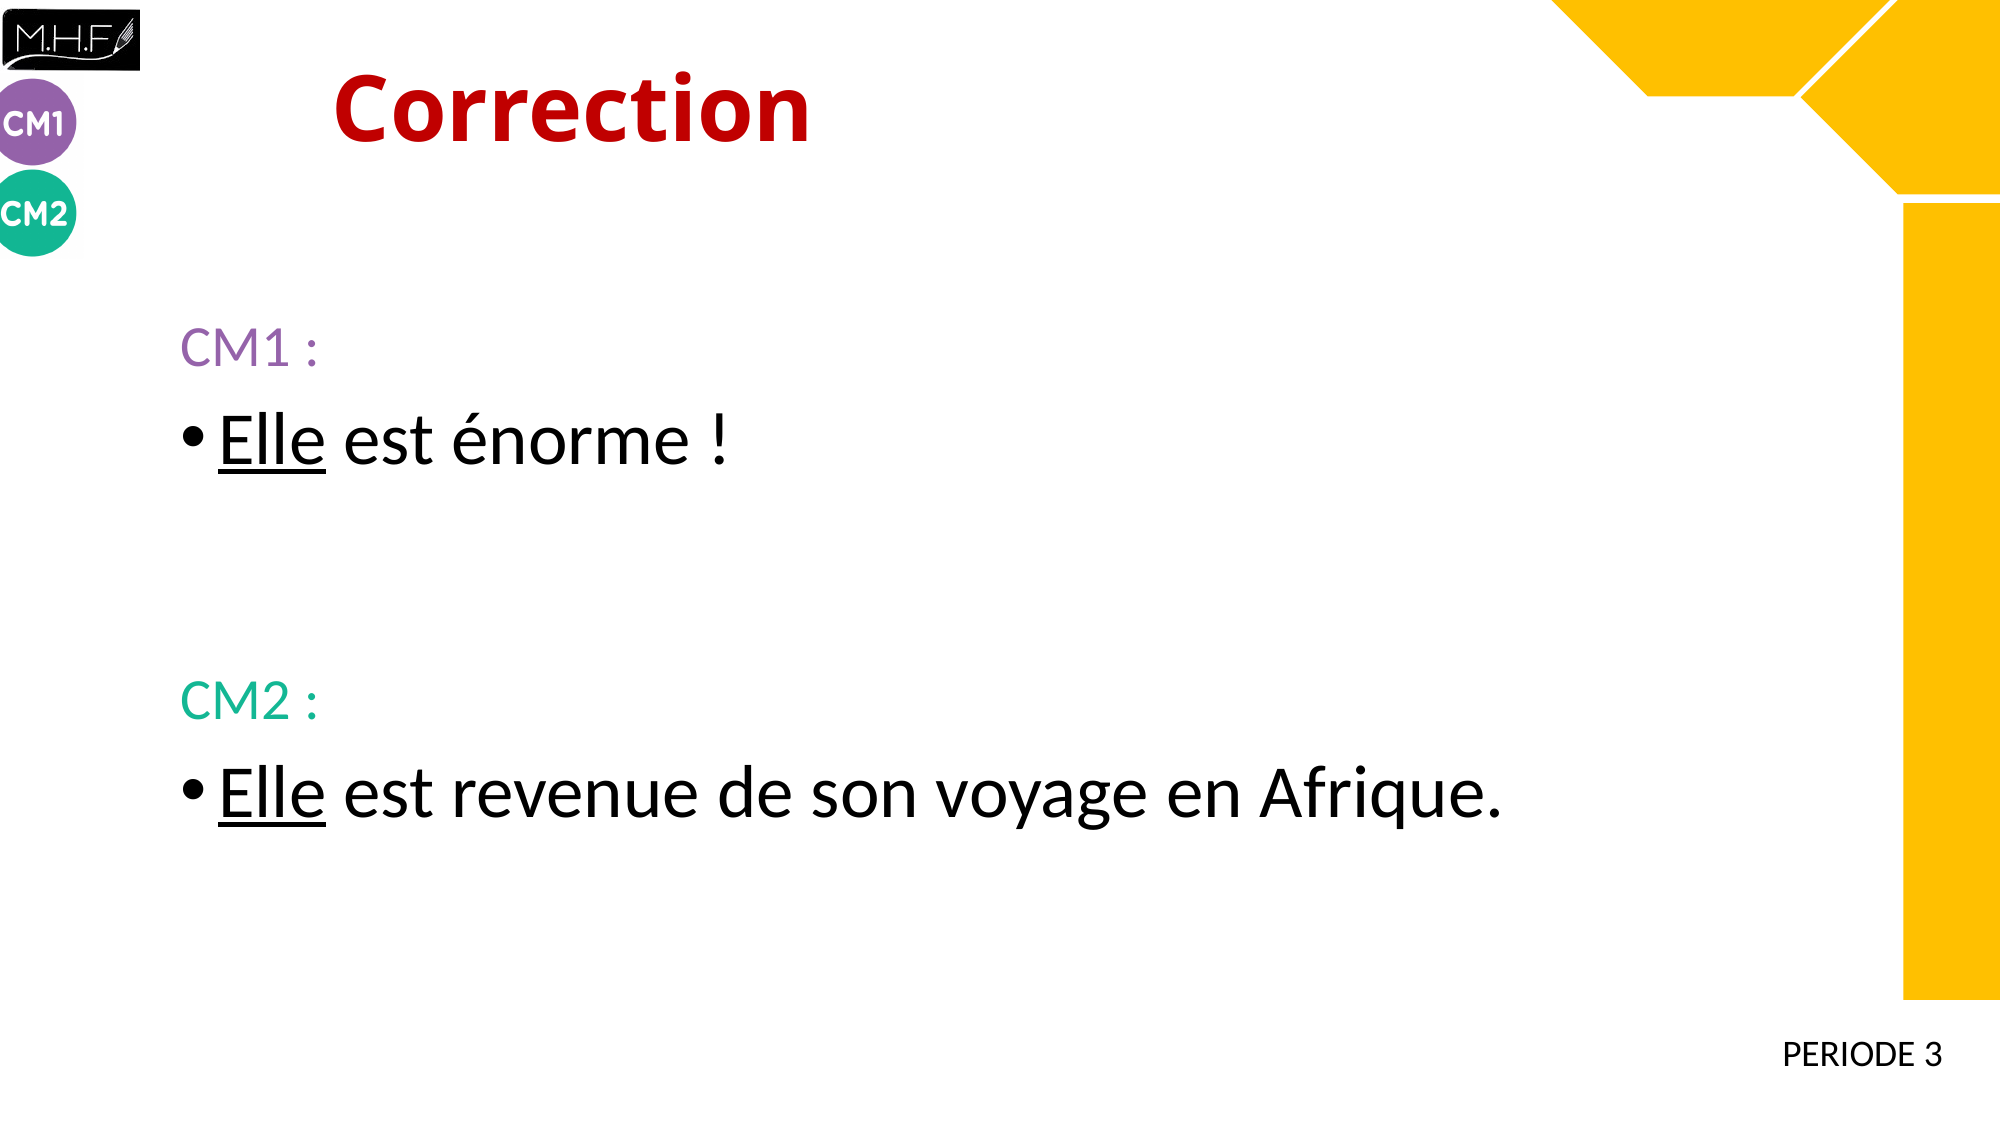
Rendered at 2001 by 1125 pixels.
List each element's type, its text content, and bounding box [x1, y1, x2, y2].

text_box [1549, 0, 1892, 98]
text_box [1799, 0, 2000, 196]
picture [0, 7, 140, 259]
list CM1 : Elle est énorme ! CM2 : Elle est revenue de son voyage en Afrique. [165, 308, 1891, 1022]
text_box PERIODE 3 [1362, 1021, 1967, 1125]
text_box [1902, 202, 2000, 1001]
title Correction [316, 3, 1863, 221]
